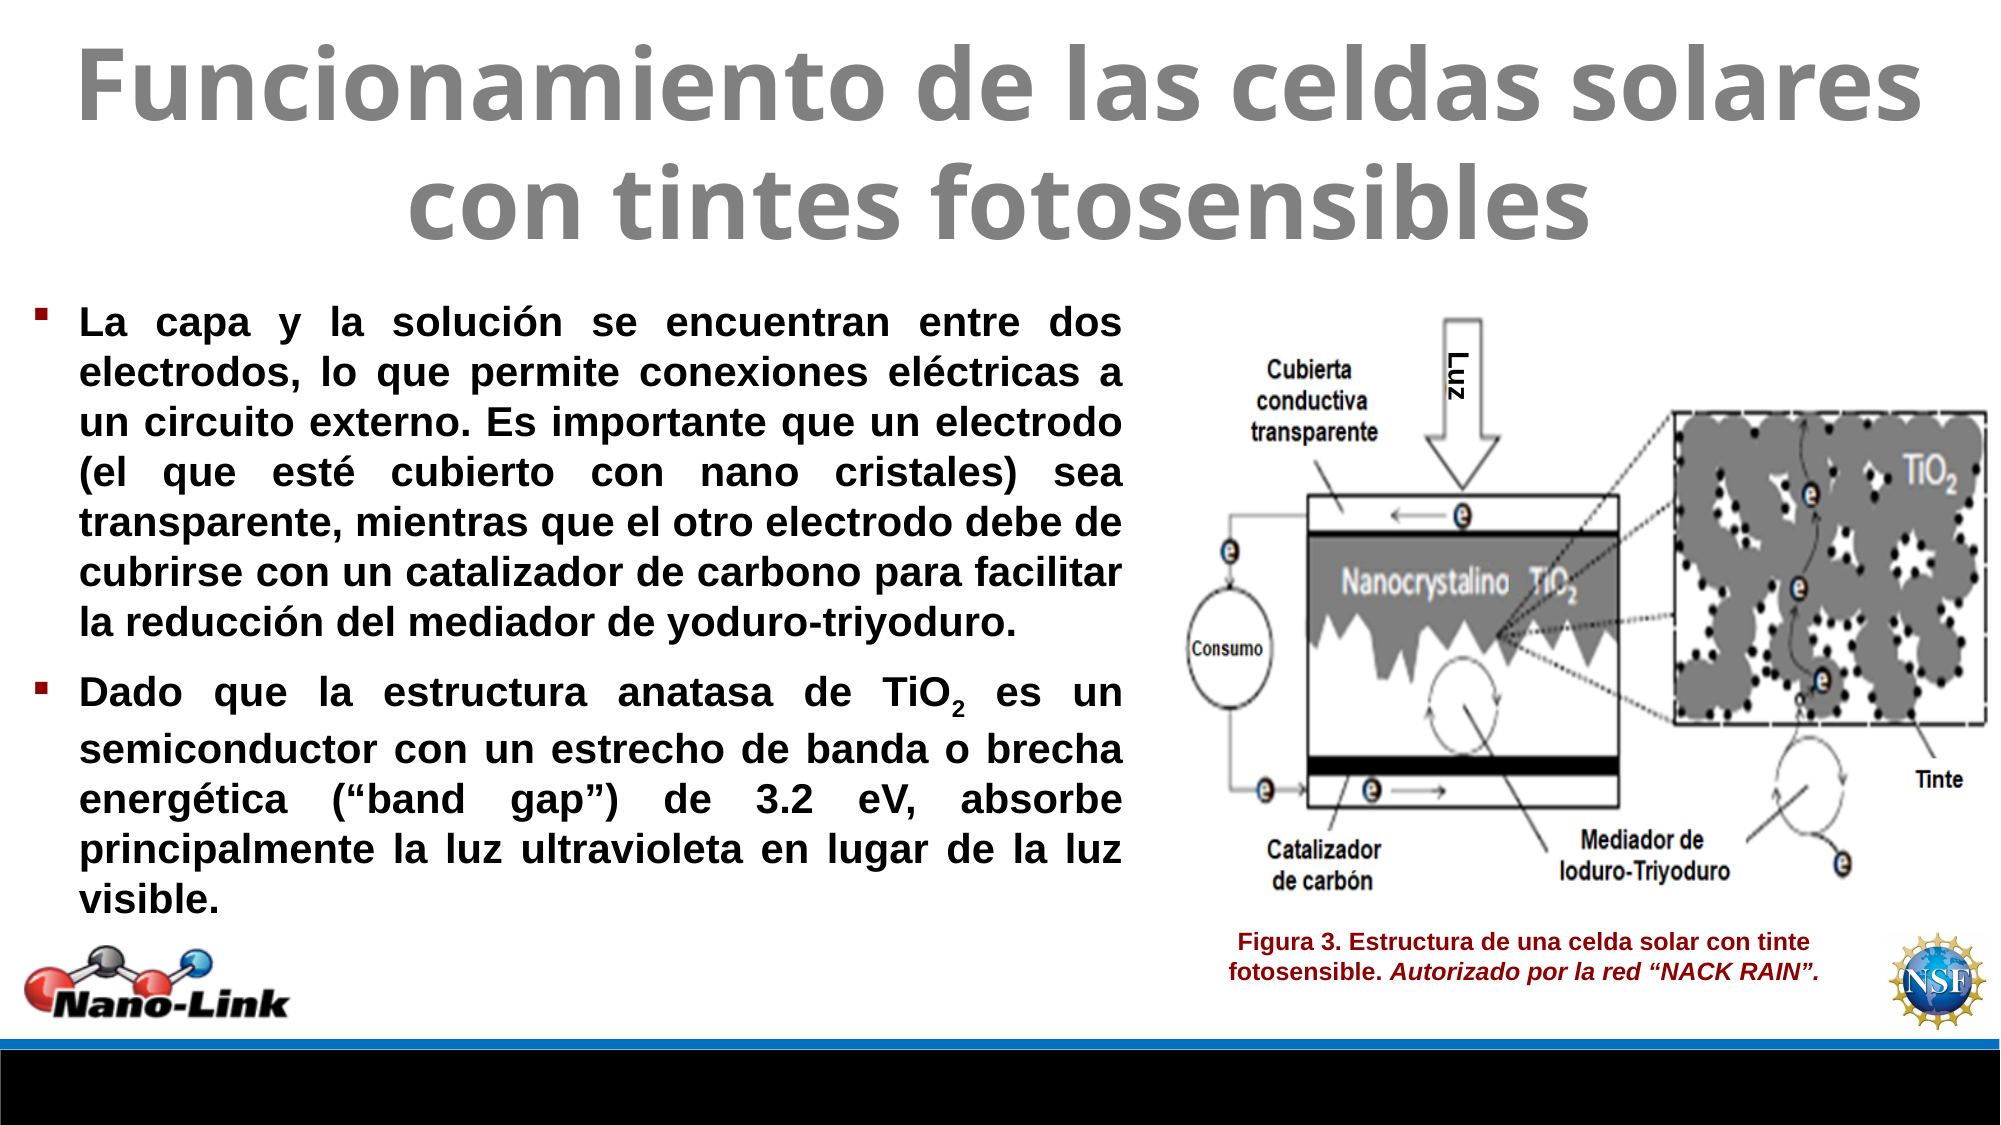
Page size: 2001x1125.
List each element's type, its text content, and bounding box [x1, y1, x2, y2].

text_box Funcionamiento de las celdas solares con tintes fotosensibles [0, 76, 2000, 257]
text_box La capa y la solución se encuentran entre dos electrodos, lo que permite conexiones eléctricas a un circuito externo. Es importante que un electrodo (el que esté cubierto con nano cristales) sea transparente, mientras que el otro electrodo debe de cubrirse con un catalizador de carbono para facilitar la reducción del mediador de yoduro-triyoduro. Dado que la estructura anatasa de TiO2 es un semiconductor con un estrecho de banda o brecha energética (“band gap”) de 3.2 eV, absorbe principalmente la luz ultravioleta en lugar de la luz visible. [17, 287, 1139, 930]
picture [1174, 314, 1988, 901]
text_box Figura 3. Estructura de una celda solar con tinte fotosensible. Autorizado por la red “NACK RAIN”. [1162, 917, 1887, 1013]
text_box Funcionamiento de las celdas solares con tintes fotosensibles [0, 12, 2000, 74]
picture [16, 935, 305, 1032]
picture [1886, 931, 1988, 1032]
